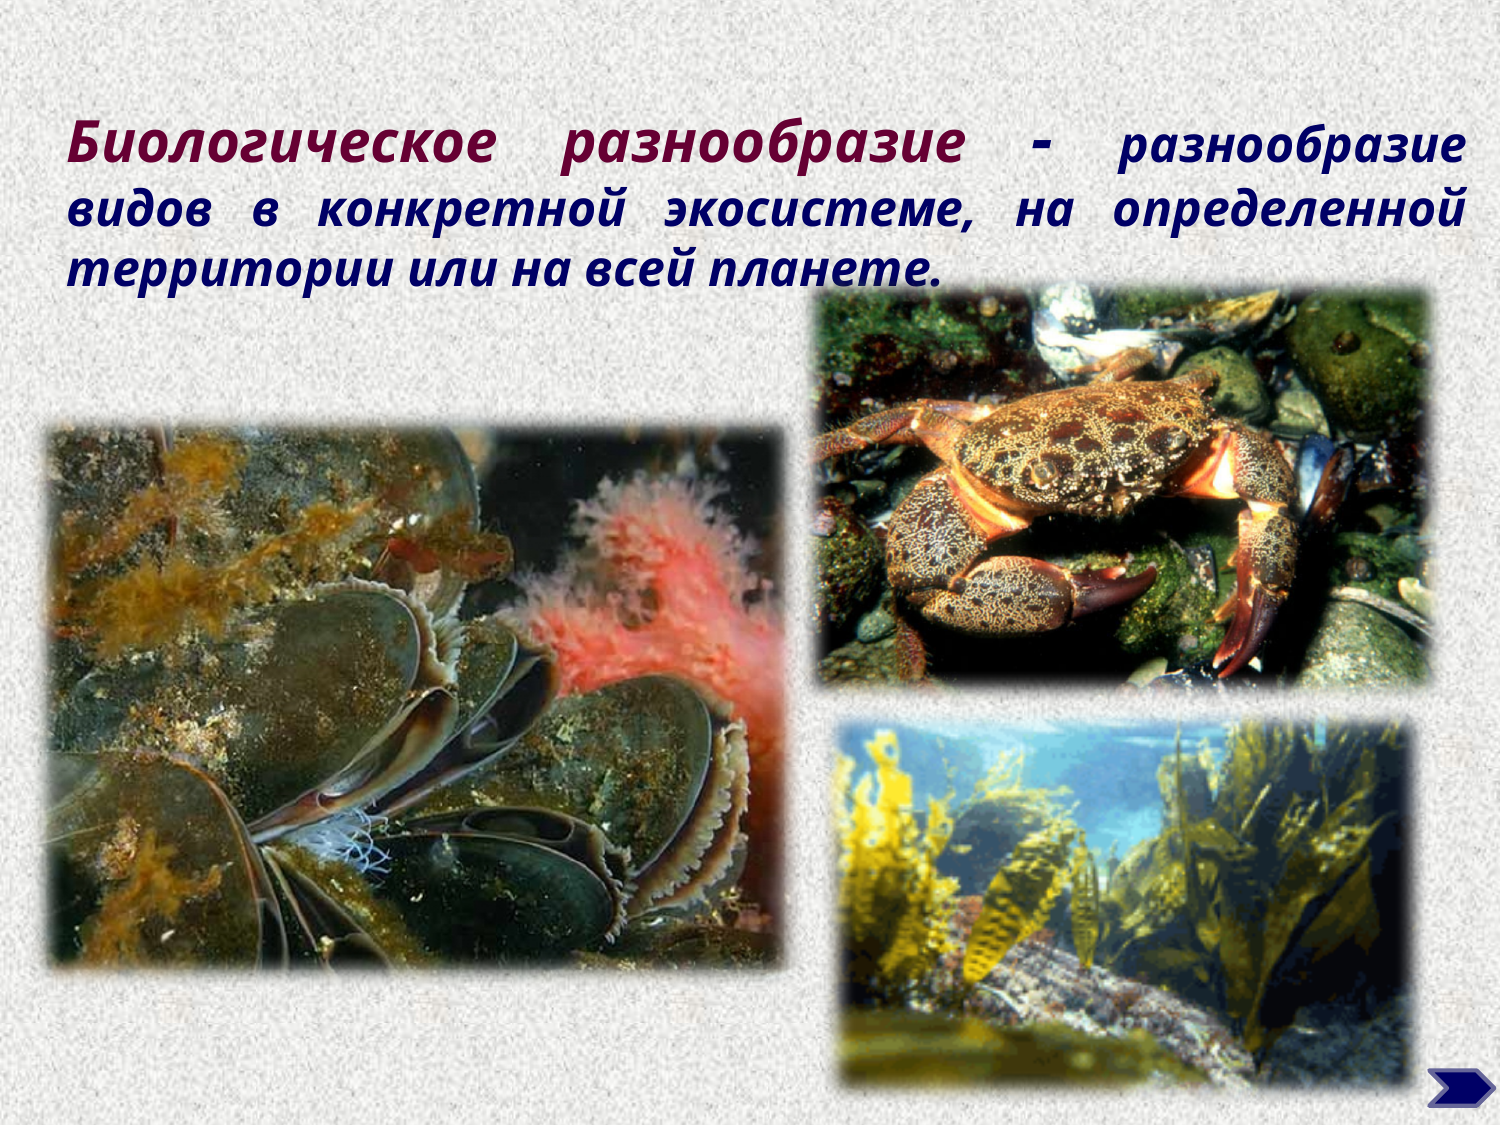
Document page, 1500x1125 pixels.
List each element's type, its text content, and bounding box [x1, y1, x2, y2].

text_box [1434, 1068, 1497, 1108]
text_box Биологическое разнообразие - разнообразие видов в конкретной экосистеме, на определенной территории или на всей планете. [22, 64, 1484, 328]
picture [0, 0, 1500, 1125]
